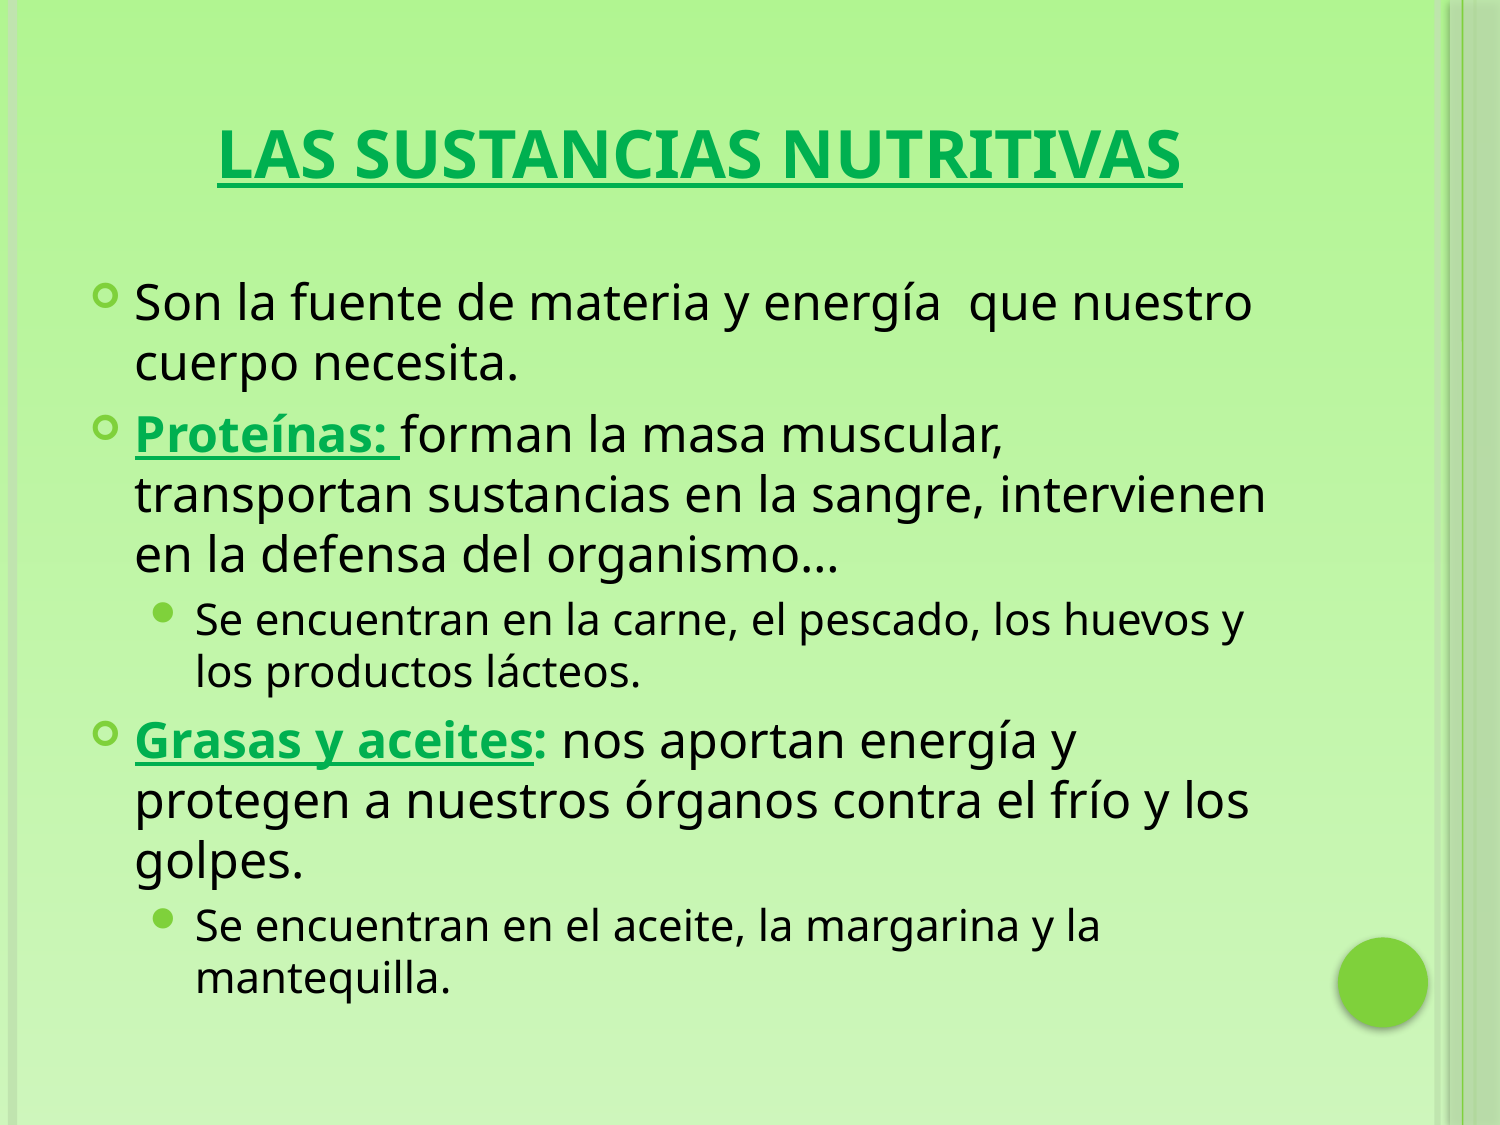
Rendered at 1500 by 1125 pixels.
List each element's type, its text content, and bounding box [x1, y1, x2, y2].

list Son la fuente de materia y energía que nuestro cuerpo necesita. Proteínas: forman la masa muscular, transportan sustancias en la sangre, intervienen en la defensa del organismo… Se encuentran en la carne, el pescado, los huevos y los productos lácteos. Grasas y aceites: nos aportan energía y protegen a nuestros órganos contra el frío y los golpes. Se encuentran en el aceite, la margarina y la mantequilla. [75, 262, 1300, 1062]
title LAS SUSTANCIAS NUTRITIVAS [87, 11, 1313, 200]
